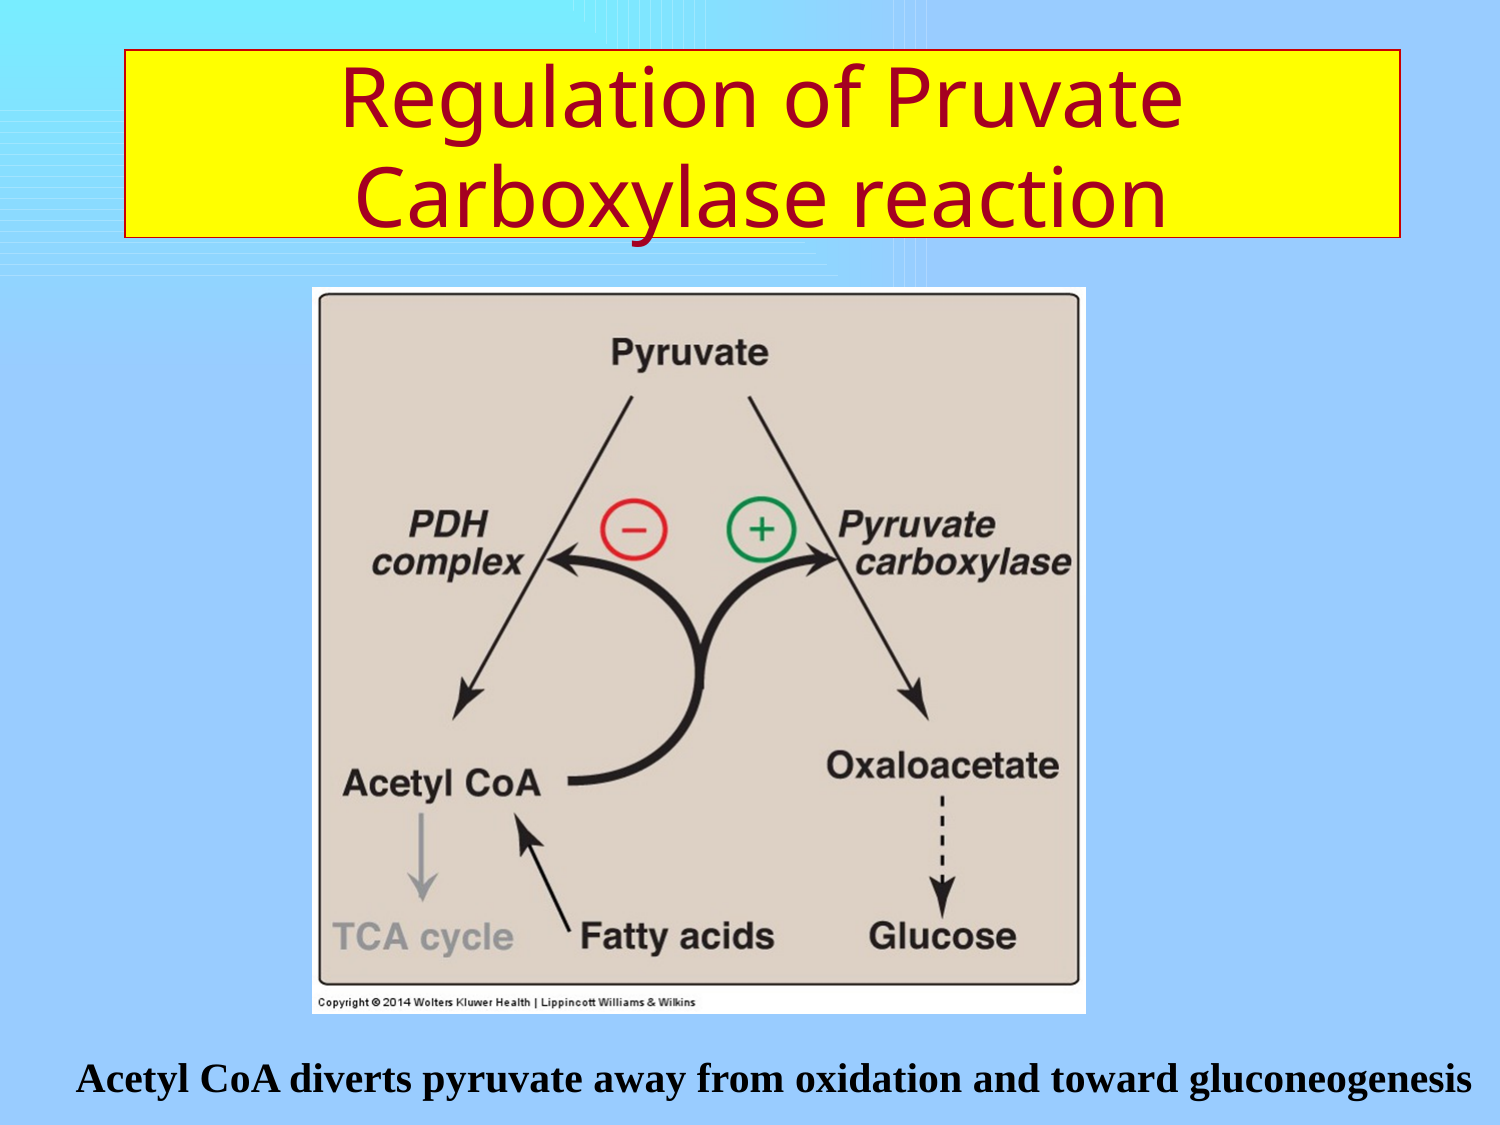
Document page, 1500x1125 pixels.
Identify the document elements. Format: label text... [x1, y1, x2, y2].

title Regulation of Pruvate Carboxylase reaction [124, 49, 1401, 238]
picture [312, 287, 1086, 1014]
text_box Acetyl CoA diverts pyruvate away from oxidation and toward gluconeogenesis [0, 1042, 1500, 1108]
